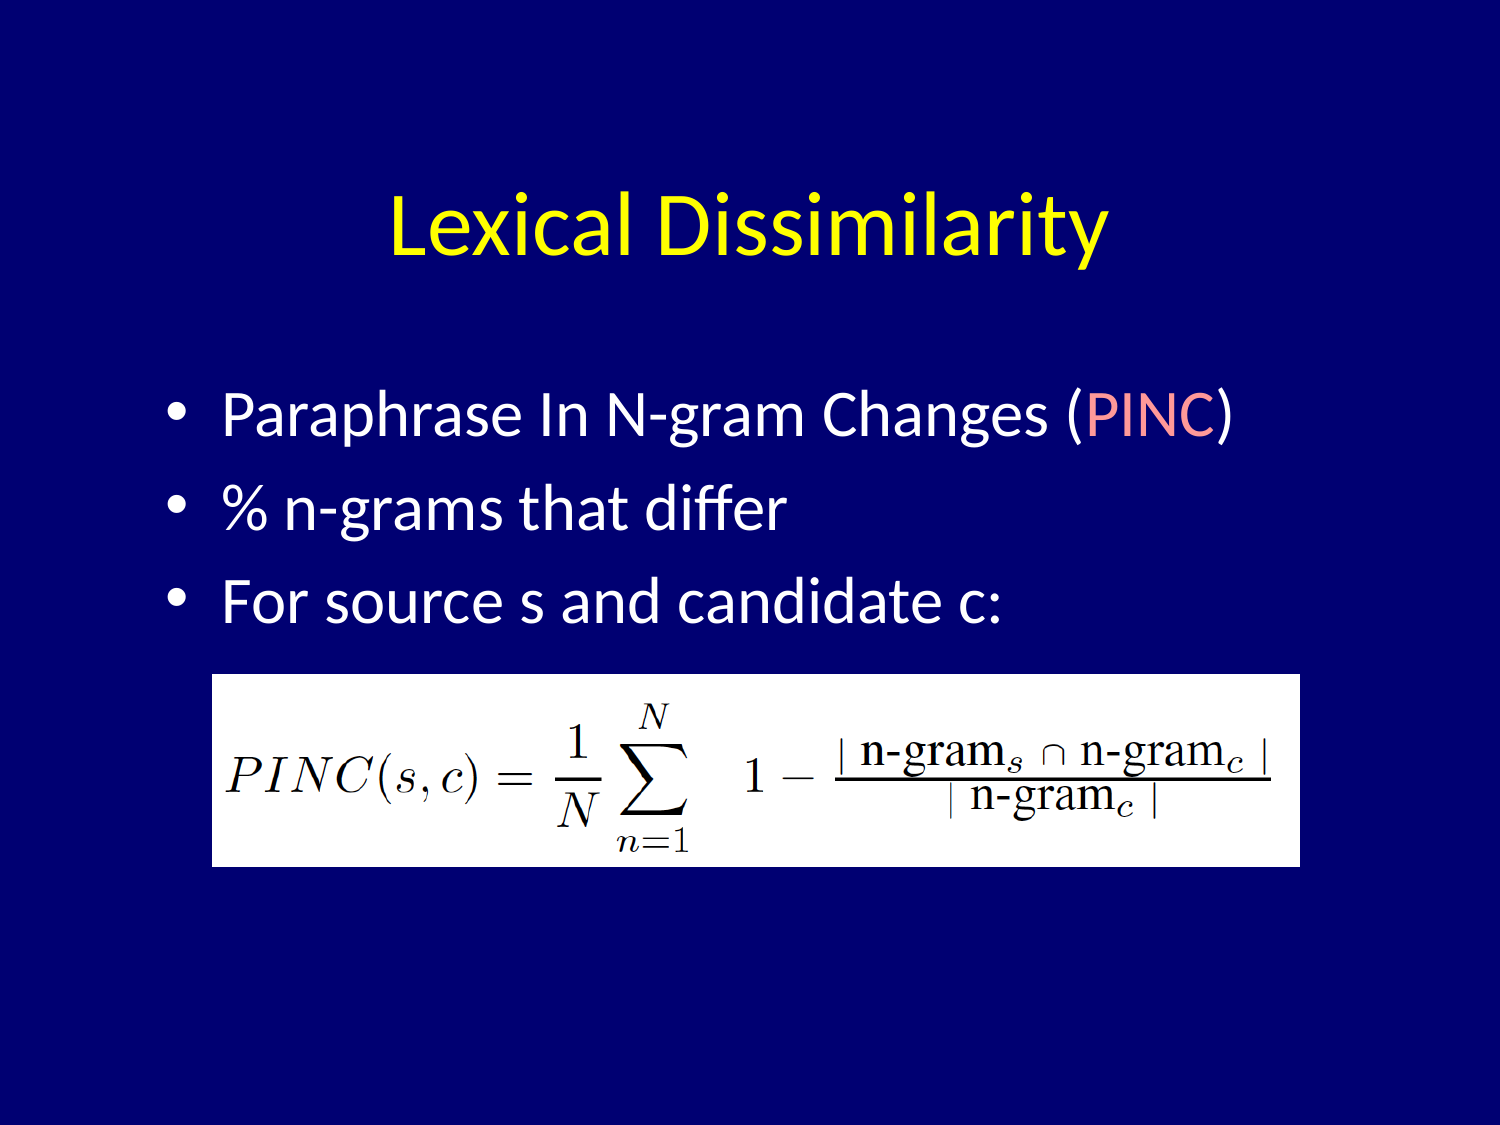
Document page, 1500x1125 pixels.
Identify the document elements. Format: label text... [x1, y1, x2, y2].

title Lexical Dissimilarity [75, 125, 1425, 313]
list Paraphrase In N-gram Changes (PINC) % n-grams that differ For source s and candidate c: [150, 362, 1375, 988]
picture [212, 674, 1301, 867]
